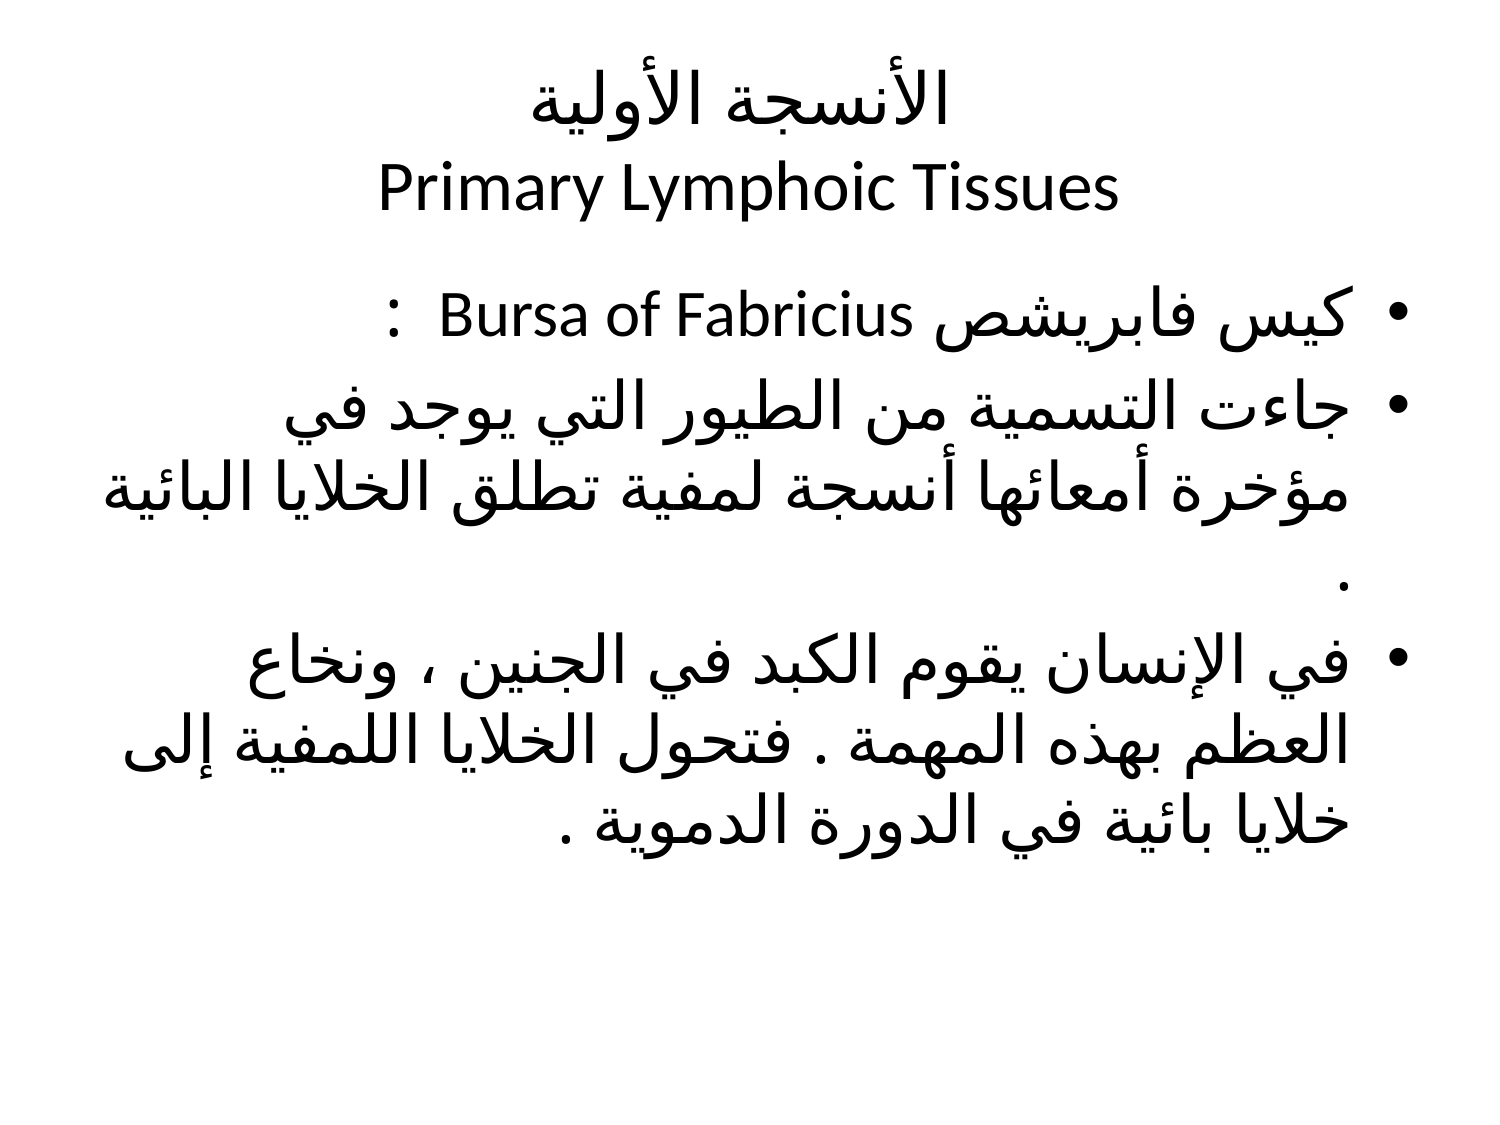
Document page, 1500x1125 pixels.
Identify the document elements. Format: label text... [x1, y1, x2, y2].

title الأنسجة الأولية Primary Lymphoic Tissues [75, 45, 1425, 233]
list كيس فابريشص Bursa of Fabricius : جاءت التسمية من الطيور التي يوجد في مؤخرة أمعائها أنسجة لمفية تطلق الخلايا البائية . في الإنسان يقوم الكبد في الجنين ، ونخاع العظم بهذه المهمة . فتحول الخلايا اللمفية إلى خلايا بائية في الدورة الدموية . [75, 262, 1425, 1005]
